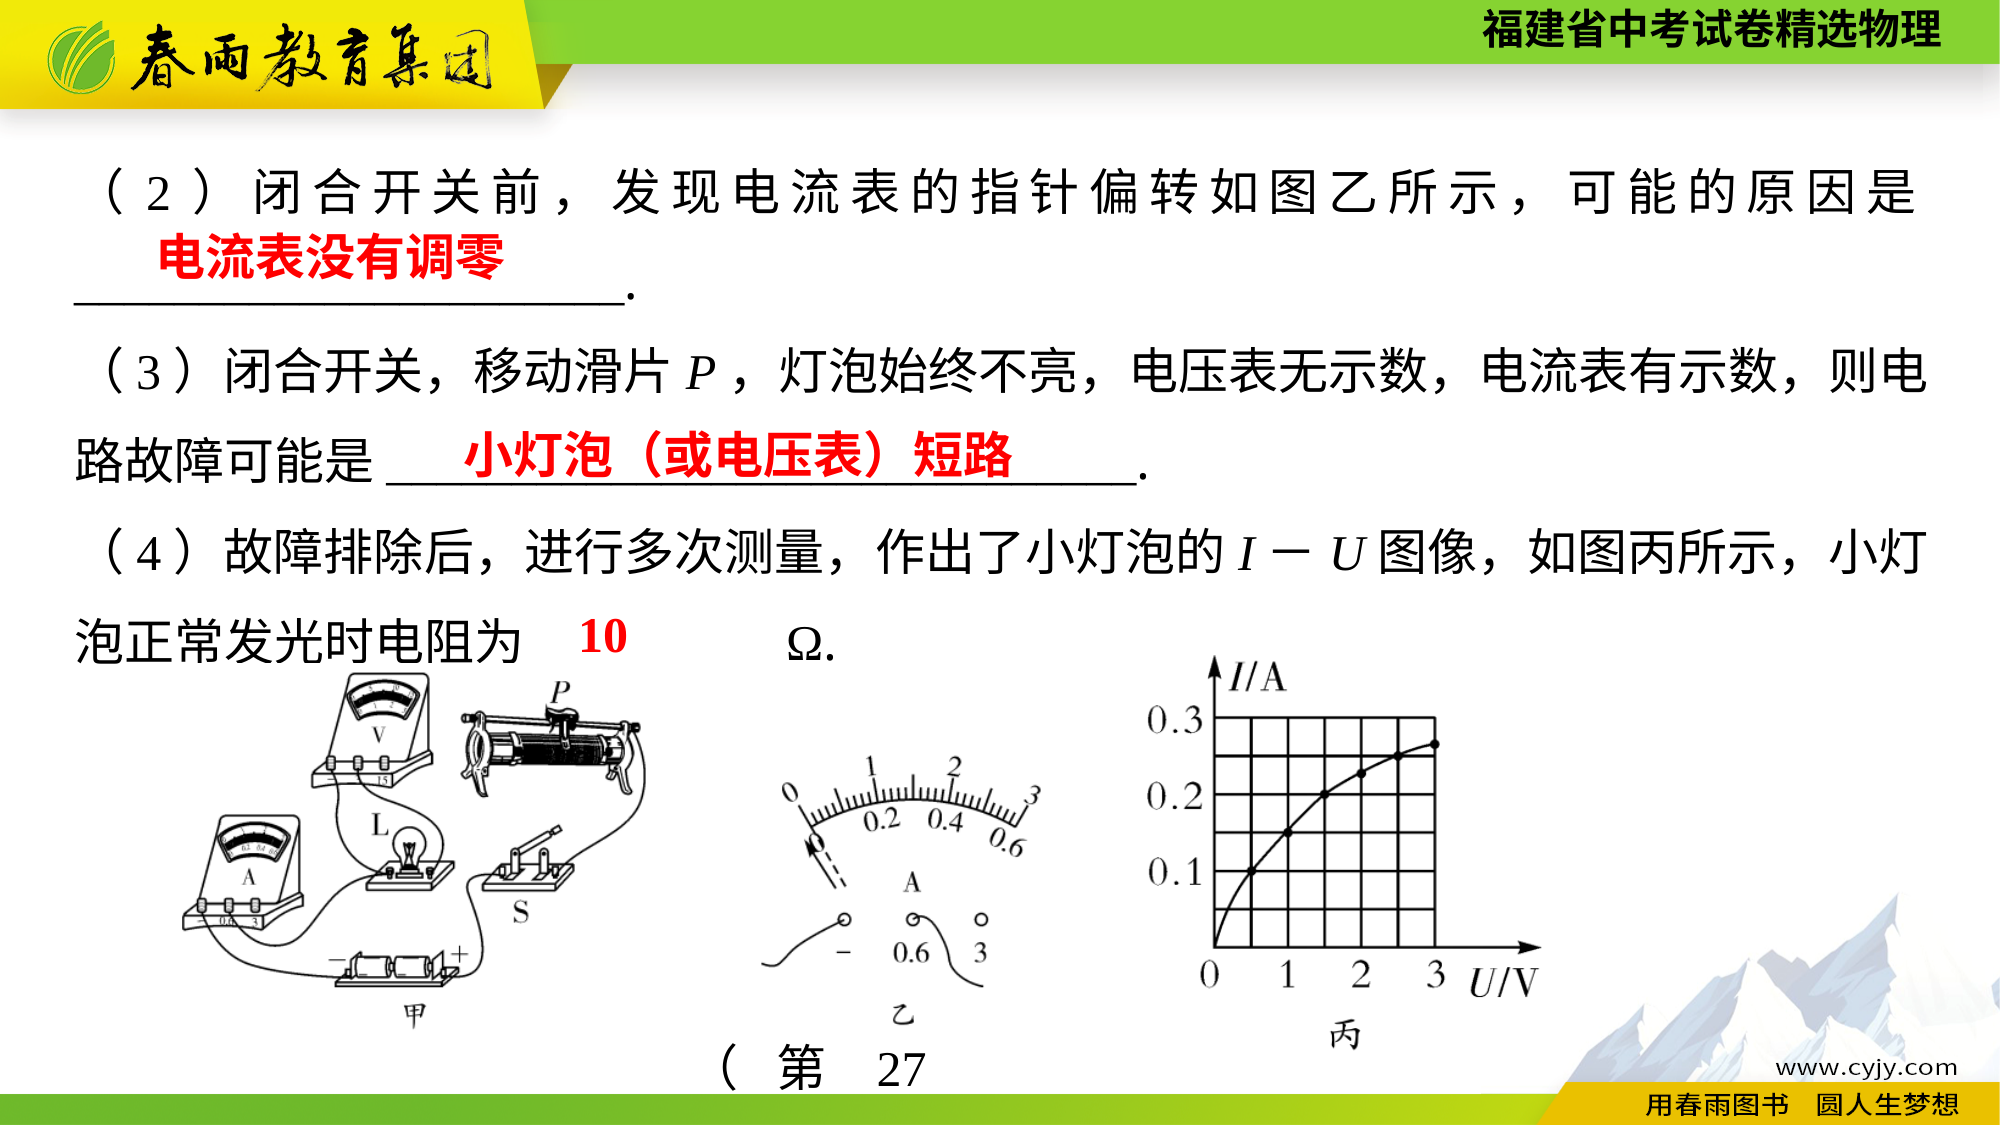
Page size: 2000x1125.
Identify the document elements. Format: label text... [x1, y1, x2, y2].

text_box 电流表没有调零 [140, 218, 521, 294]
picture [0, 0, 2000, 1125]
text_box 小灯泡（或电压表）短路 [448, 385, 1029, 491]
text_box （第27题） [673, 1049, 954, 1105]
text_box 10 [563, 595, 643, 661]
list （2）闭合开关前，发现电流表的指针偏转如图乙所示，可能的原因是______________________. （3）闭合开关，移动滑片P，灯泡始终不亮，电压表无示数，电流表有示数，则电路故障可能是______________________________. （4）故障排除后，进行多次测量，作出了小灯泡的I－U图像，如图丙所示，小灯泡正常发光时电阻为__________Ω. [59, 122, 1944, 683]
